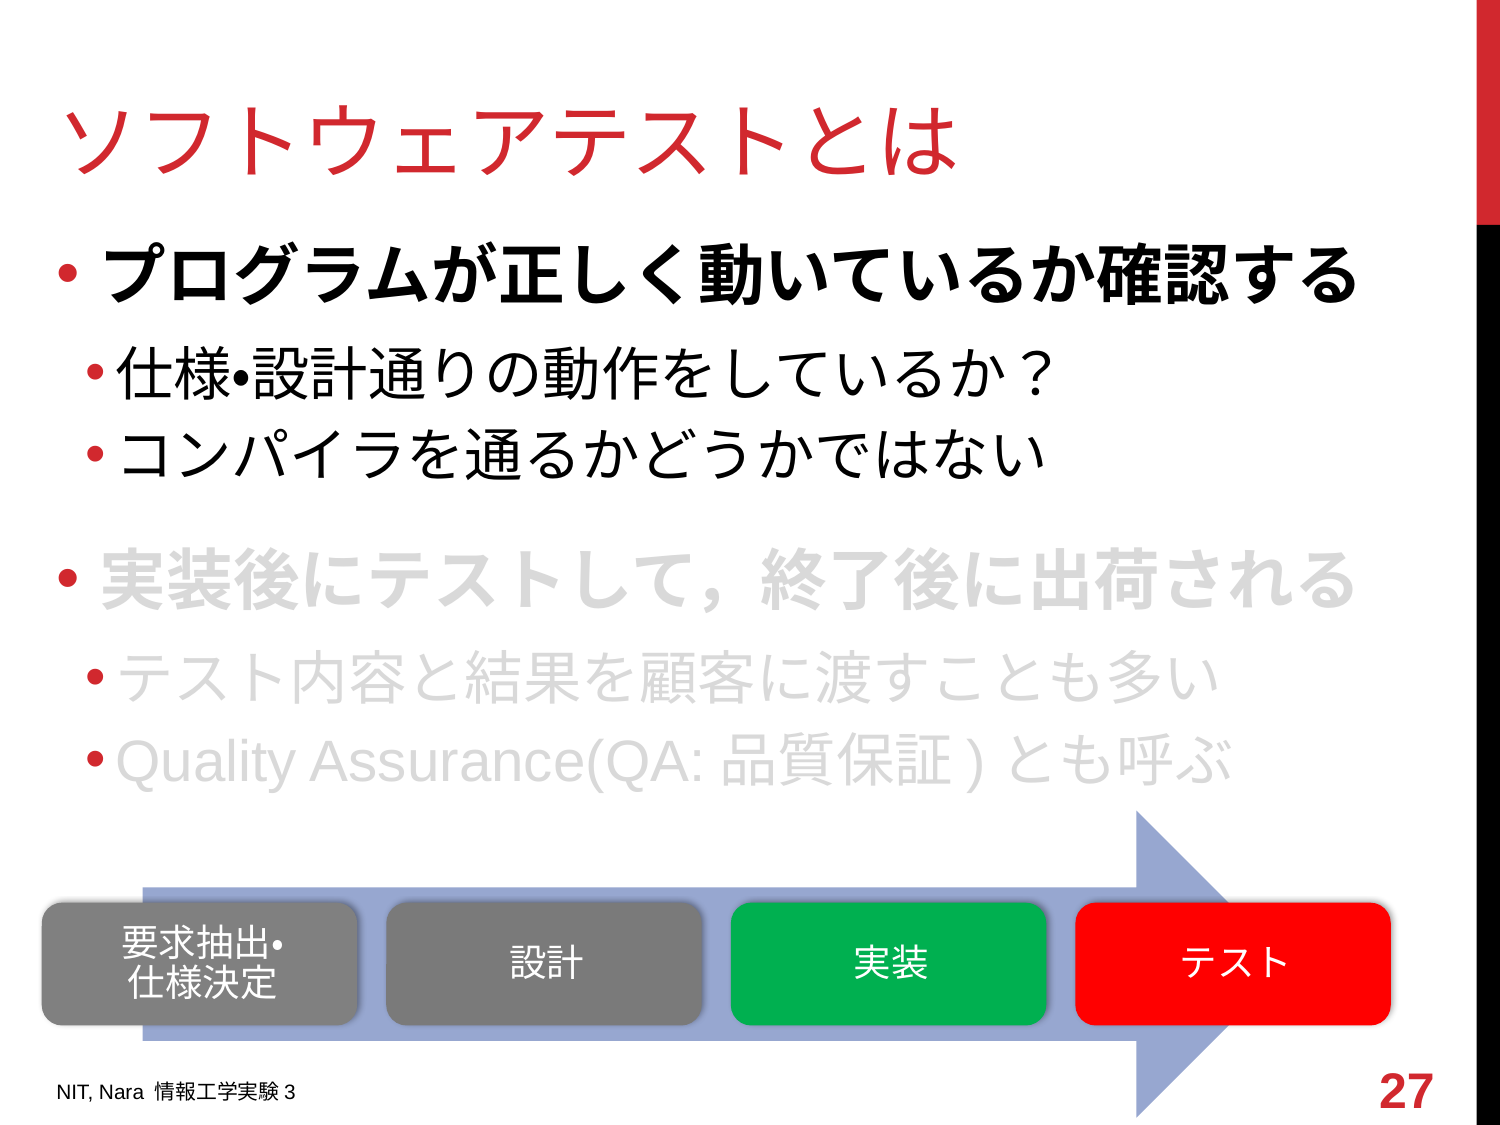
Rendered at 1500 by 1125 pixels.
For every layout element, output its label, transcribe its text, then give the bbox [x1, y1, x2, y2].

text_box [40, 809, 1392, 1119]
title ソフトウェアテストとは [41, 25, 1436, 197]
list プログラムが正しく動いているか確認する 仕様・設計通りの動作をしているか？ コンパイラを通るかどうかではない 実装後にテストして，終了後に出荷される テスト内容と結果を顧客に渡すことも多い Quality Assurance(QA:品質保証)とも呼ぶ [41, 224, 1436, 1047]
slide_number 27 [1399, 1058, 1475, 1119]
